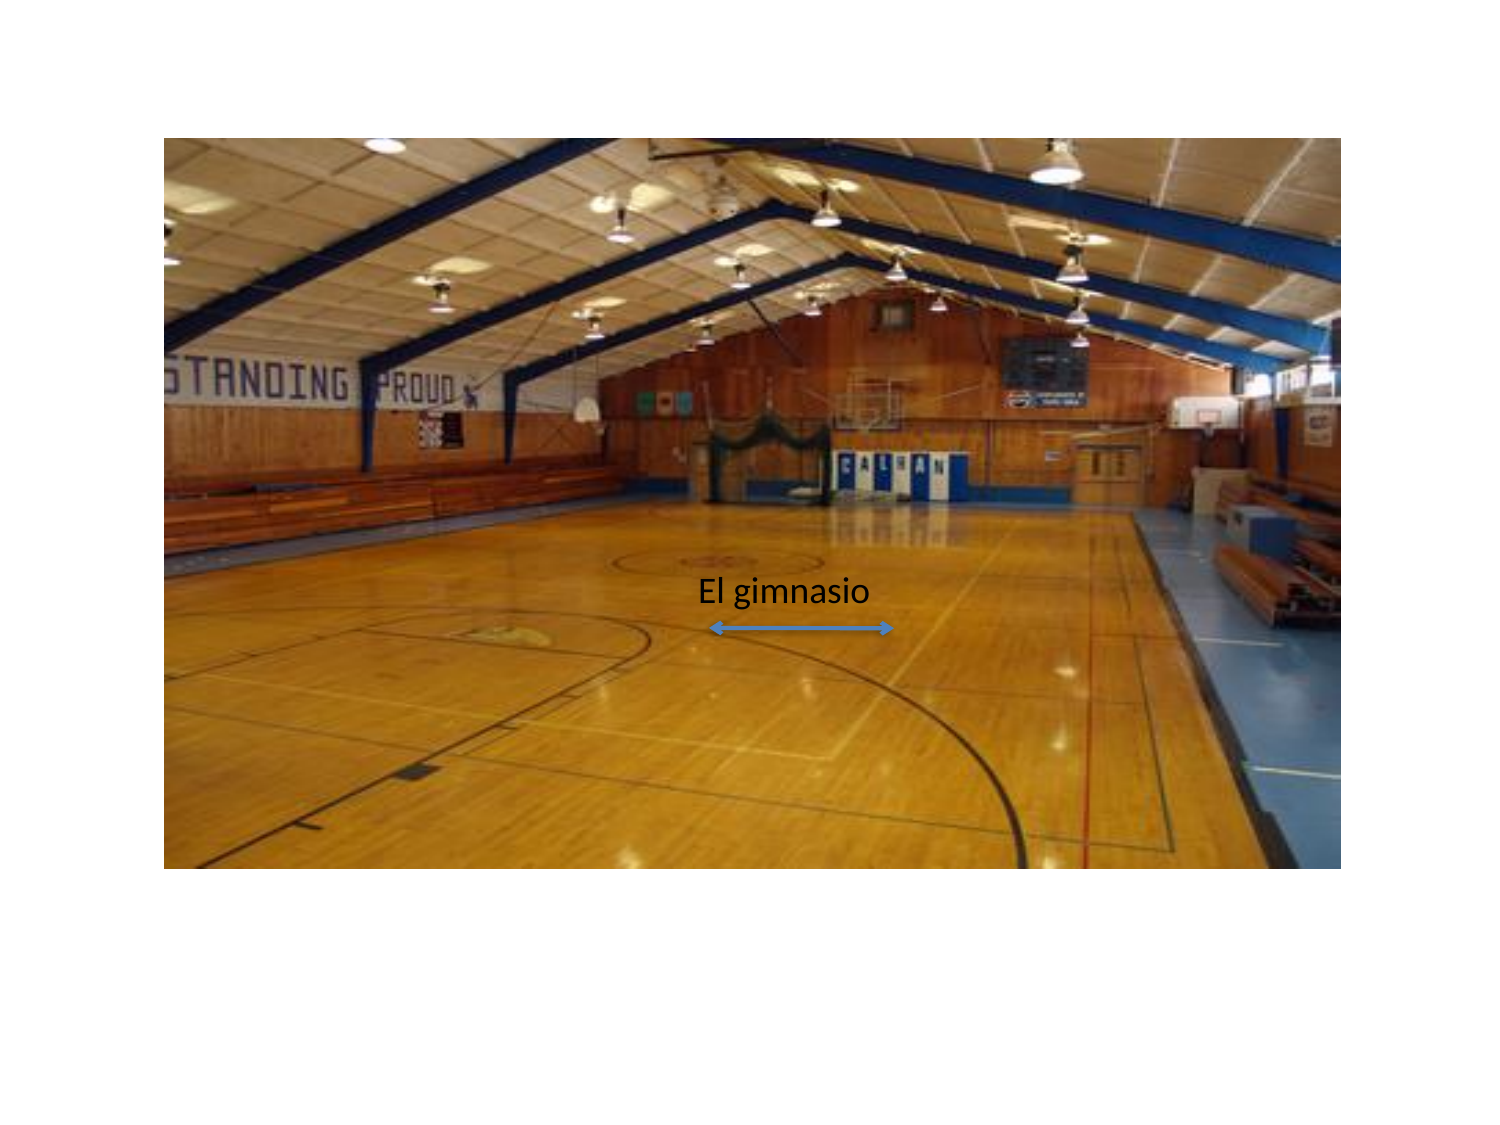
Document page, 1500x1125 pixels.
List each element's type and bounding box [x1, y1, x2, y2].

picture [163, 138, 1342, 869]
